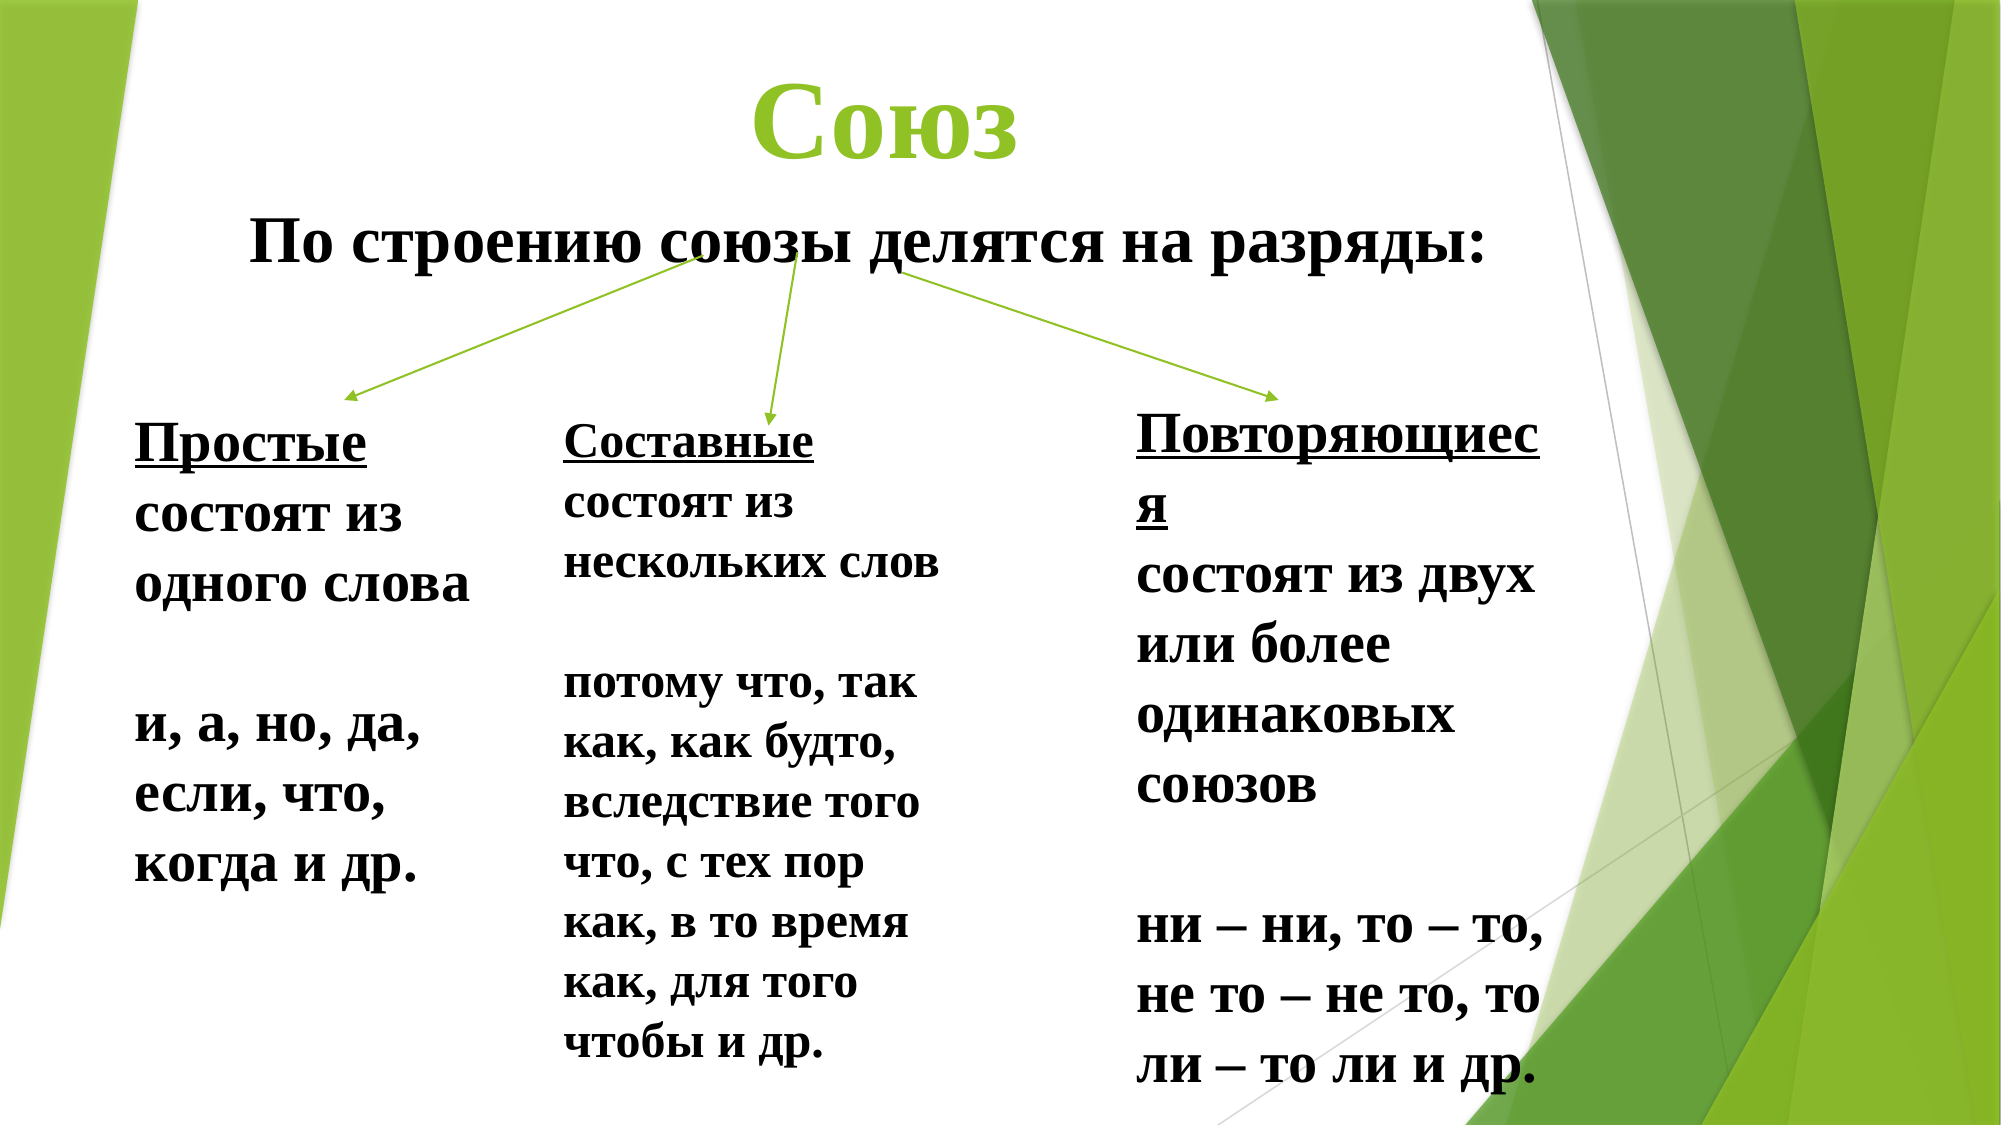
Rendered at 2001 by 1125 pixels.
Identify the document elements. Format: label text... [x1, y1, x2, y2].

text_box Составные состоят из нескольких слов потому что, так как, как будто, вследствие того что, с тех пор как, в то время как, для того чтобы и др. [548, 399, 969, 1125]
text_box Повторяющиеся состоят из двух или более одинаковых союзов ни – ни, то – то, не то – не то, то ли – то ли и др. [1121, 387, 1579, 1125]
subtitle По строению союзы делятся на разряды: [74, 188, 1666, 1088]
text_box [343, 255, 704, 401]
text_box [767, 252, 798, 427]
text_box Простые состоят из одного слова и, а, но, да, если, что, когда и др. [120, 395, 516, 991]
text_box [902, 272, 1279, 401]
title Союз [247, 39, 1522, 188]
